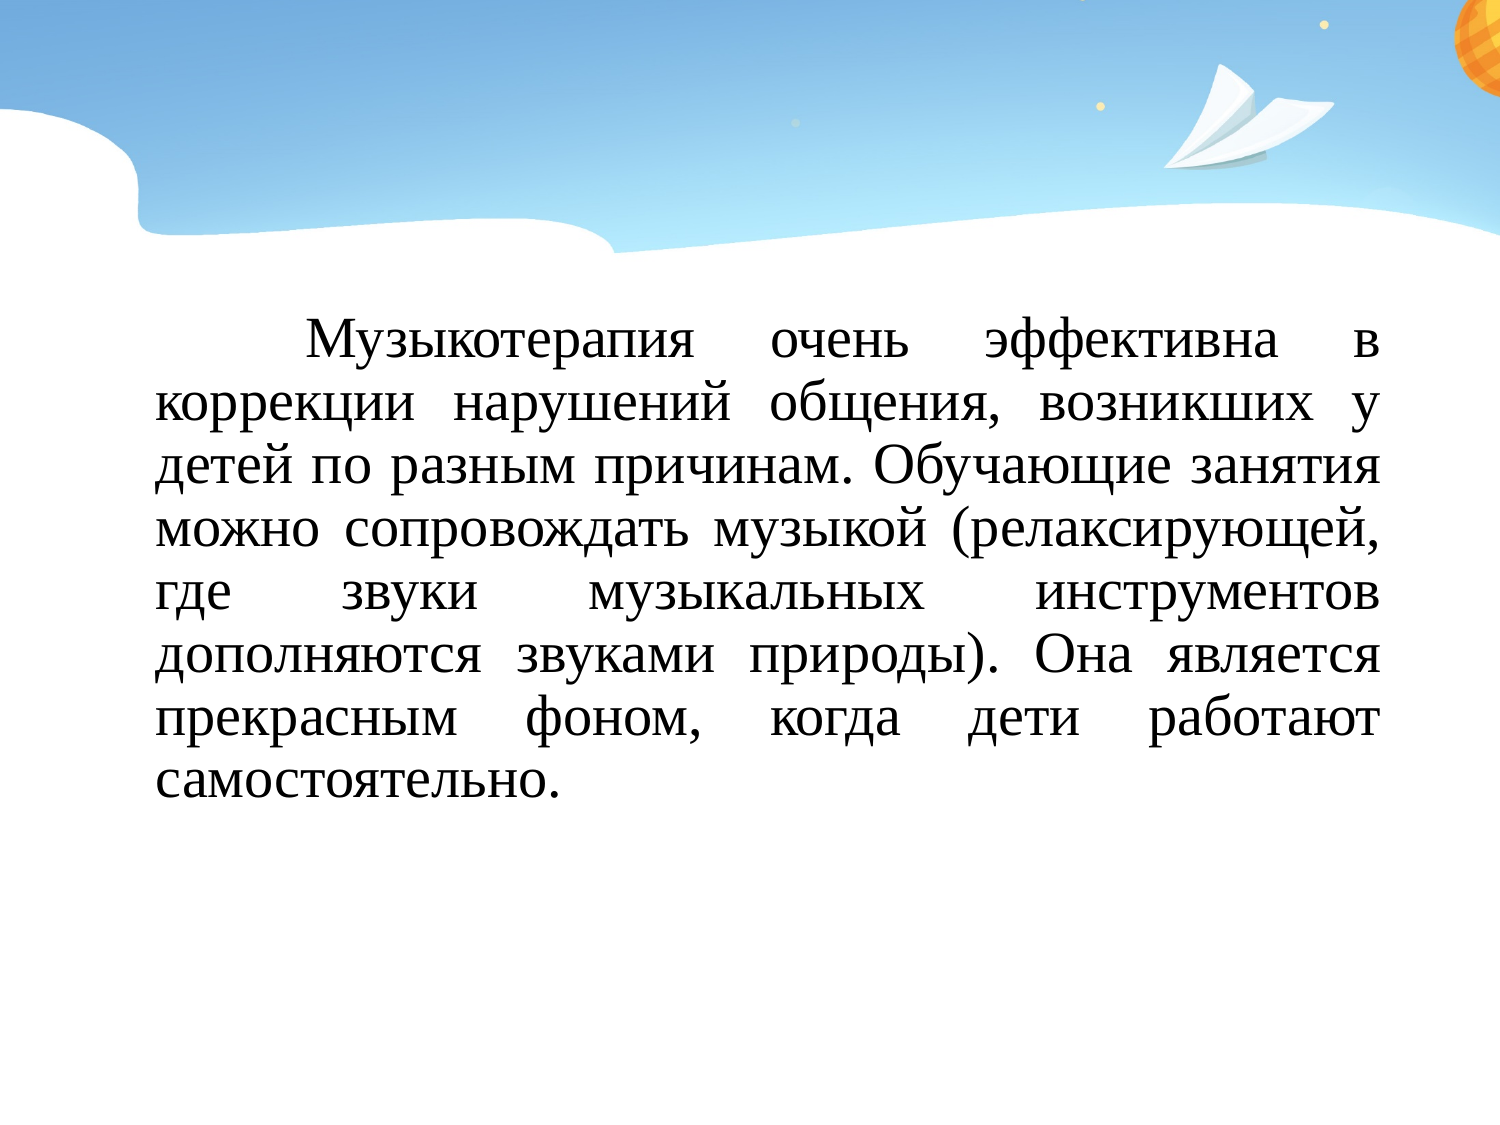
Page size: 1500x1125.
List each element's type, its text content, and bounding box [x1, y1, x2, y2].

list Музыкотерапия очень эффективна в коррекции нарушений общения, возникших у детей по разным причинам. Обучающие занятия можно сопровождать музыкой (релаксирующей, где звуки музыкальных инструментов дополняются звуками природы). Она является прекрасным фоном, когда дети работают самостоятельно. [103, 299, 1397, 1014]
picture [0, 0, 1500, 1125]
